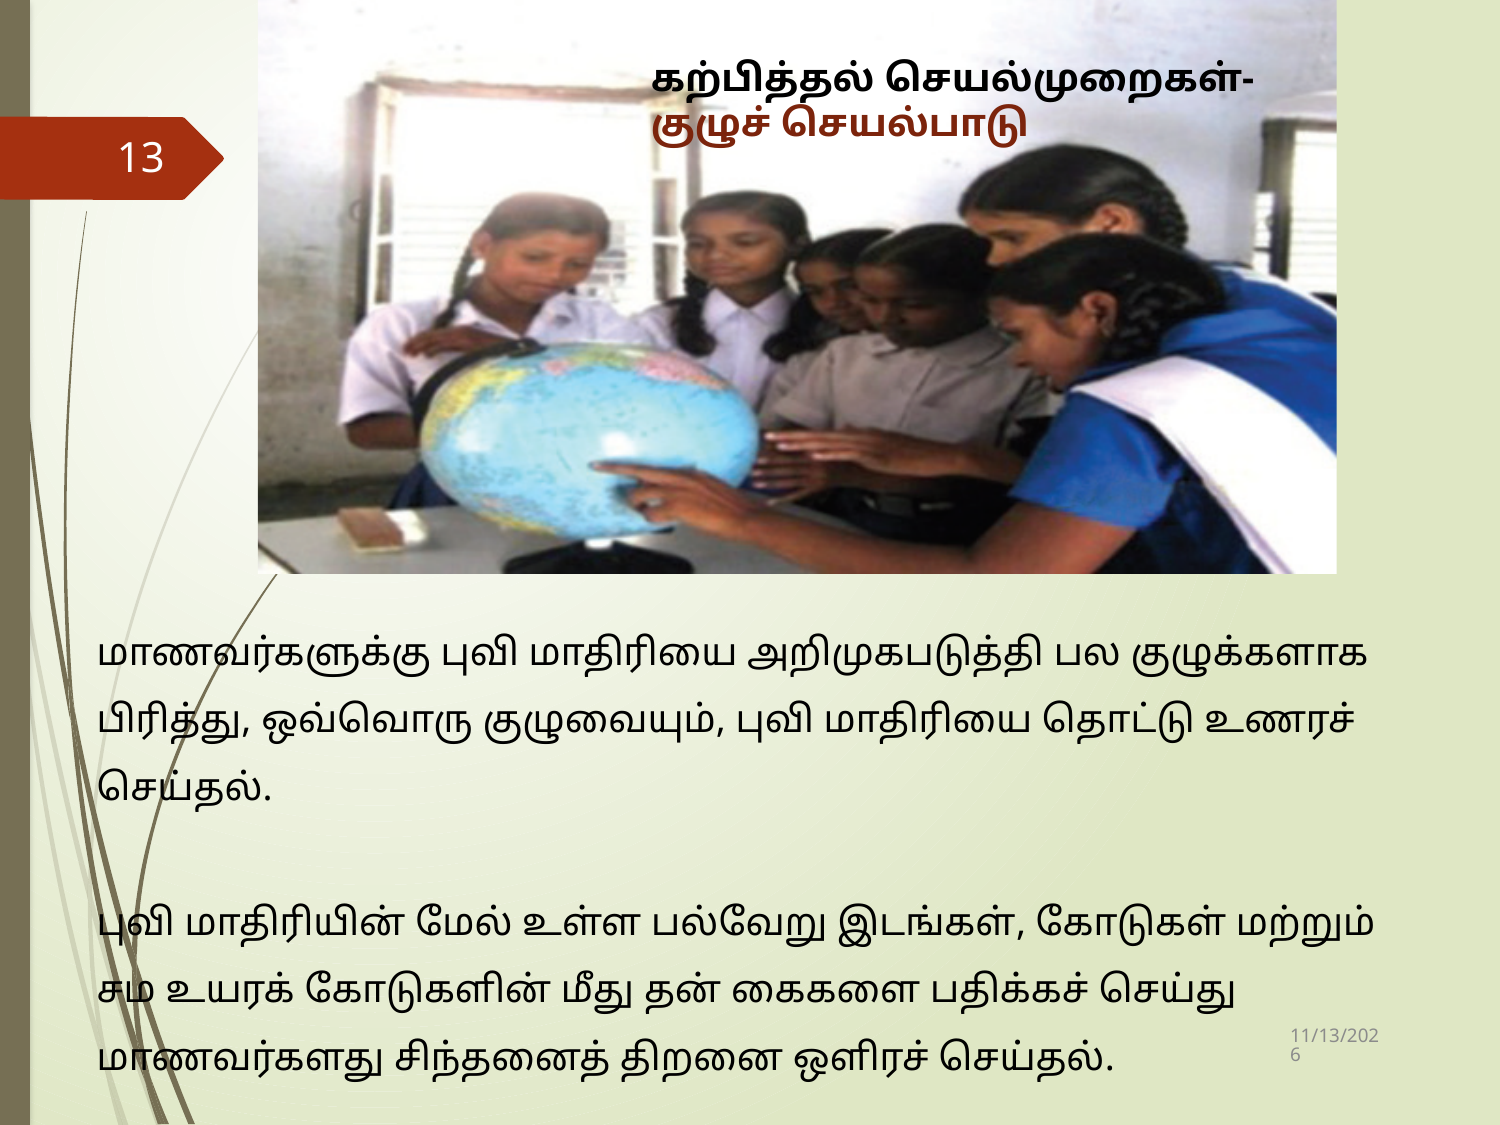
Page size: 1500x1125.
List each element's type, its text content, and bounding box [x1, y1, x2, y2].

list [257, 0, 1337, 575]
slide_number 13 [83, 129, 180, 190]
text_box மாணவர்களுக்கு புவி மாதிரியை அறிமுகபடுத்தி பல குழுக்களாக பிரித்து, ஒவ்வொரு குழுவையும், புவி மாதிரியை தொட்டு உணரச் செய்தல். புவி மாதிரியின் மேல் உள்ள பல்வேறு இடங்கள், கோடுகள் மற்றும் சம உயரக் கோடுகளின் மீது தன் கைகளை பதிக்கச் செய்து மாணவர்களது சிந்தனைத் திறனை ஒளிரச் செய்தல். [81, 597, 1430, 1085]
